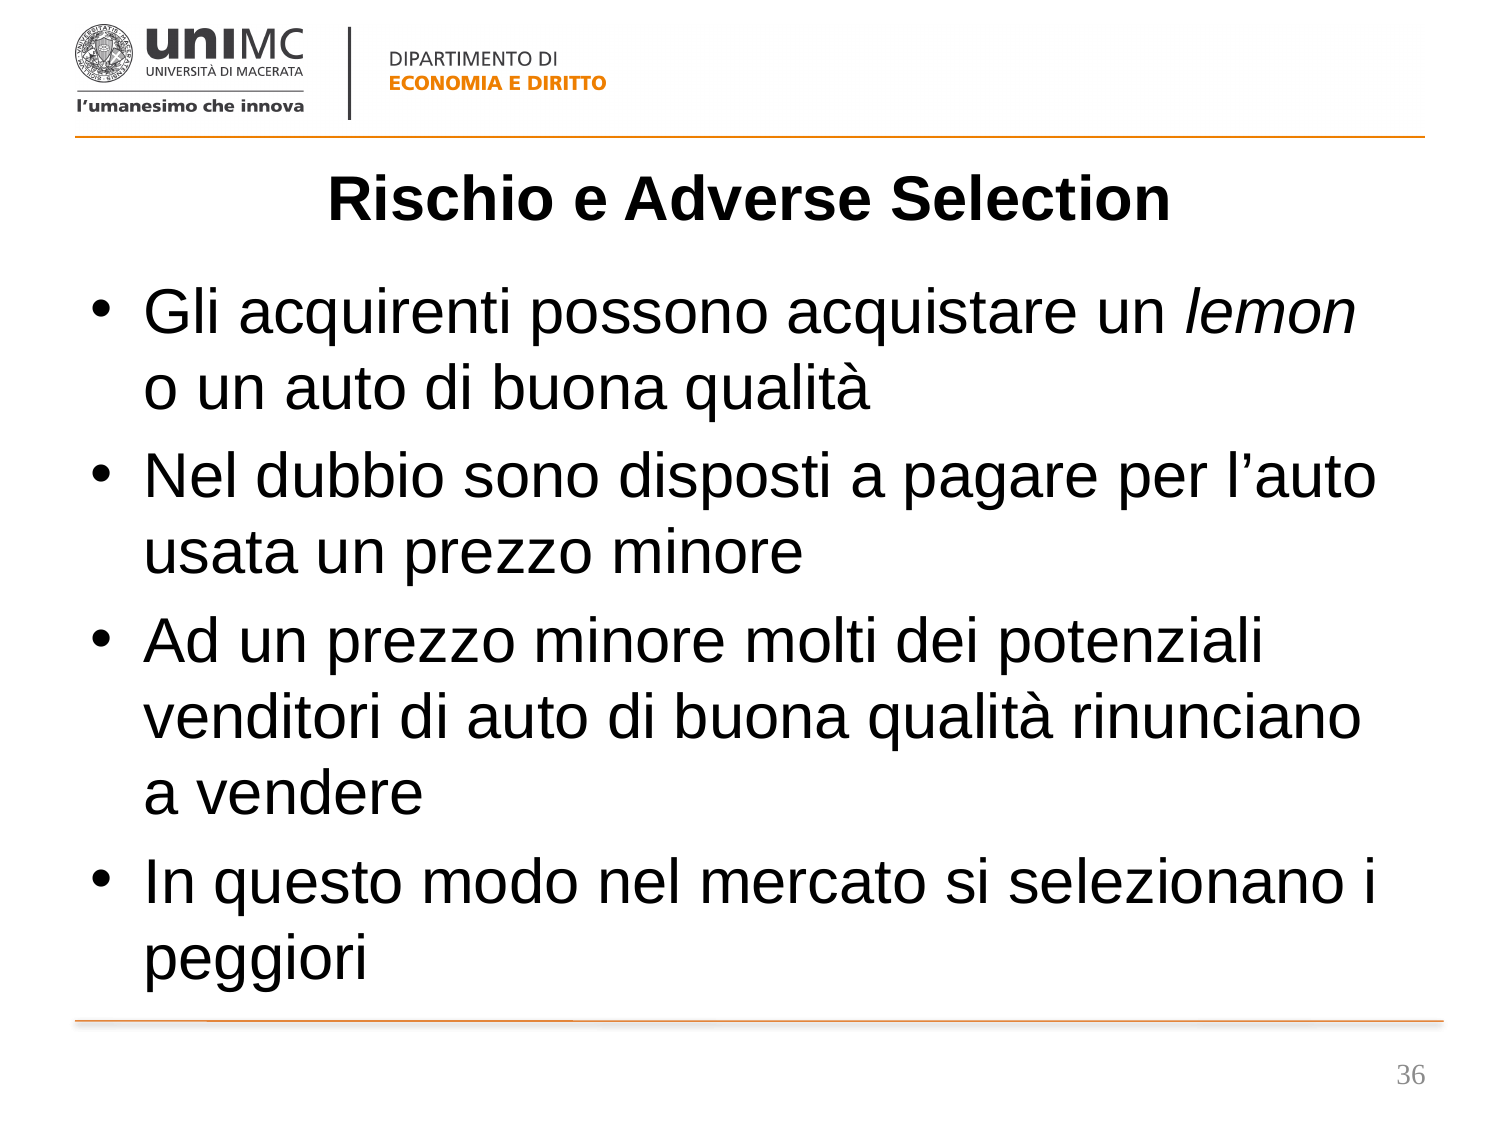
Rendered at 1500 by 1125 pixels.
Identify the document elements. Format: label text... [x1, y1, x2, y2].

picture [75, 24, 1425, 138]
title Rischio e Adverse Selection [75, 149, 1425, 241]
list Gli acquirenti possono acquistare un lemon o un auto di buona qualità Nel dubbio sono disposti a pagare per l’auto usata un prezzo minore Ad un prezzo minore molti dei potenziali venditori di auto di buona qualità rinunciano a vendere In questo modo nel mercato si selezionano i peggiori [75, 262, 1425, 1005]
slide_number 36 [1091, 1042, 1442, 1103]
